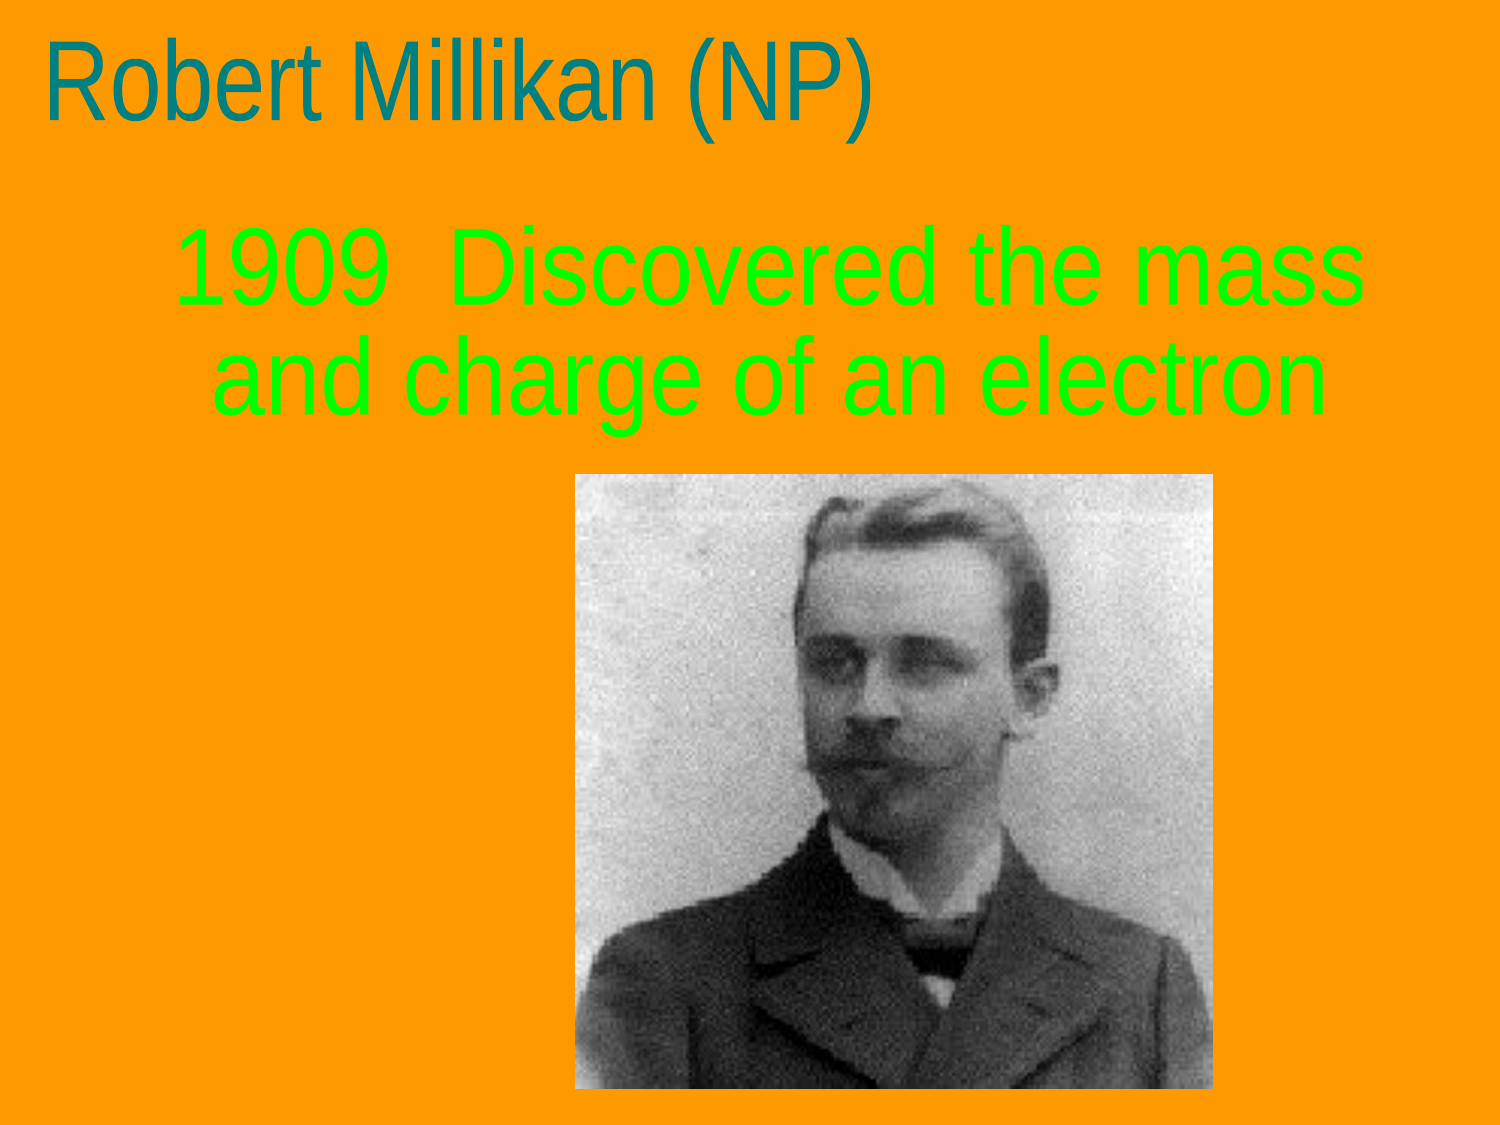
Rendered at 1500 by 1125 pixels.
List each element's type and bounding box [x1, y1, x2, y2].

list [574, 474, 1213, 1089]
